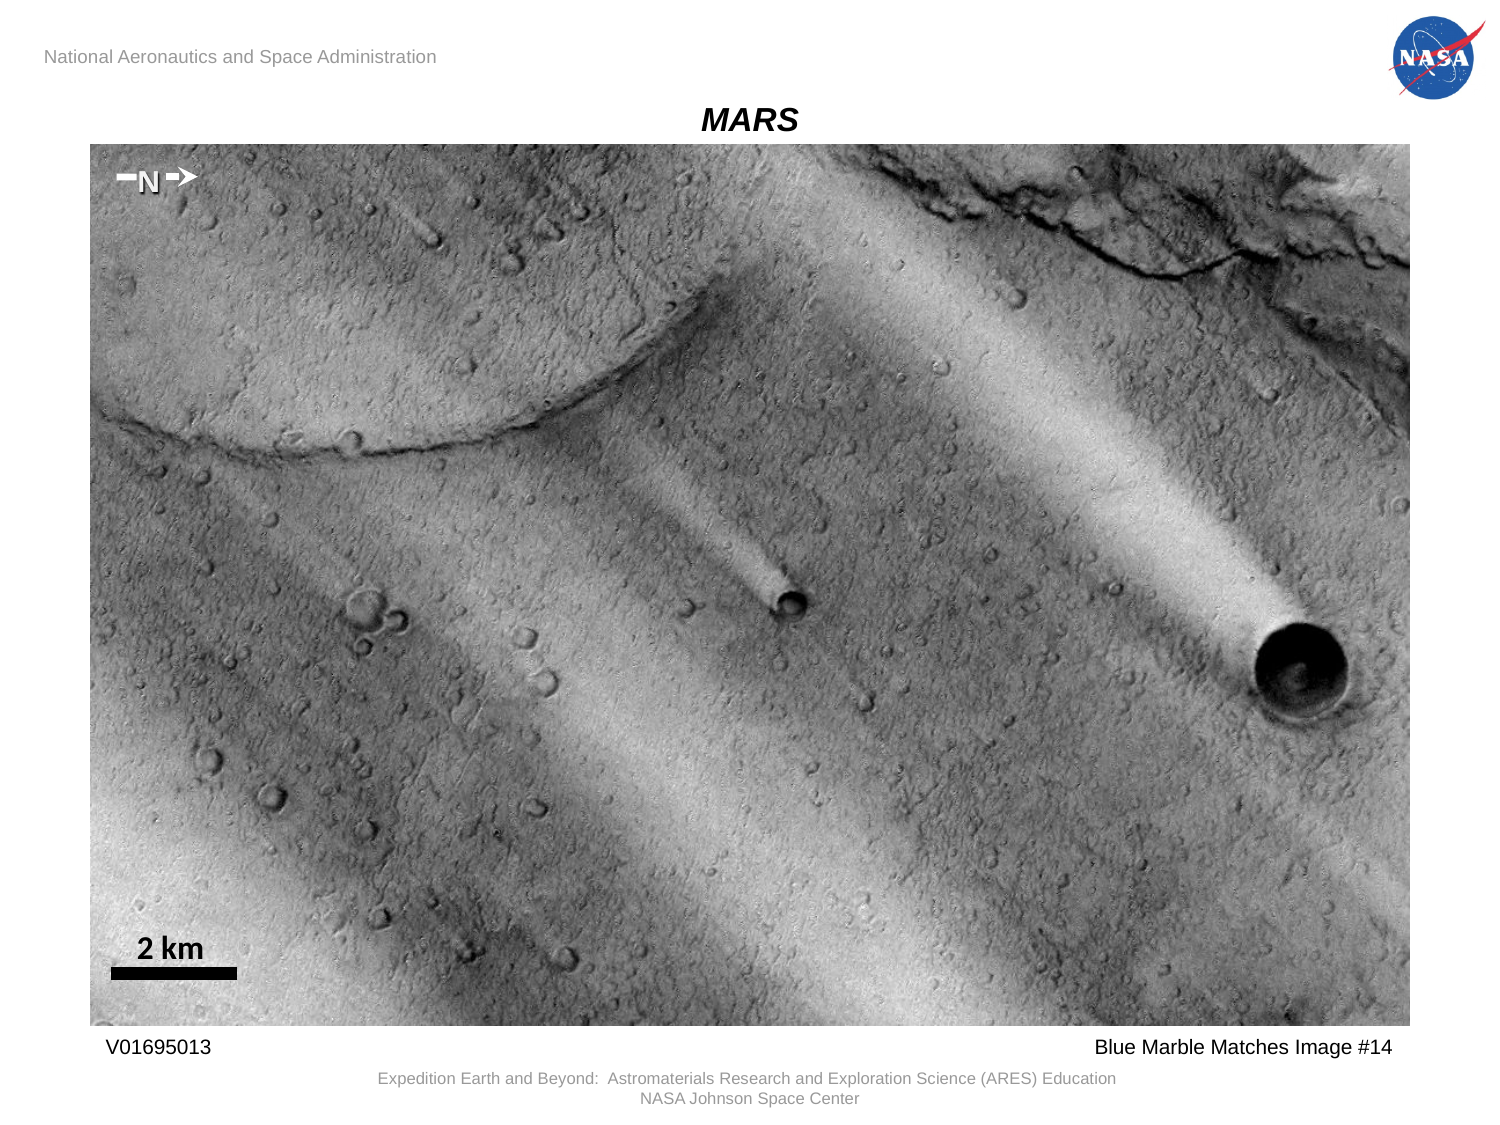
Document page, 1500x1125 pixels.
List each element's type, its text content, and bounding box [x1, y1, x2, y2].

text_box MARS [381, 91, 1119, 143]
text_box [90, 144, 1410, 1067]
picture [1387, 15, 1486, 100]
